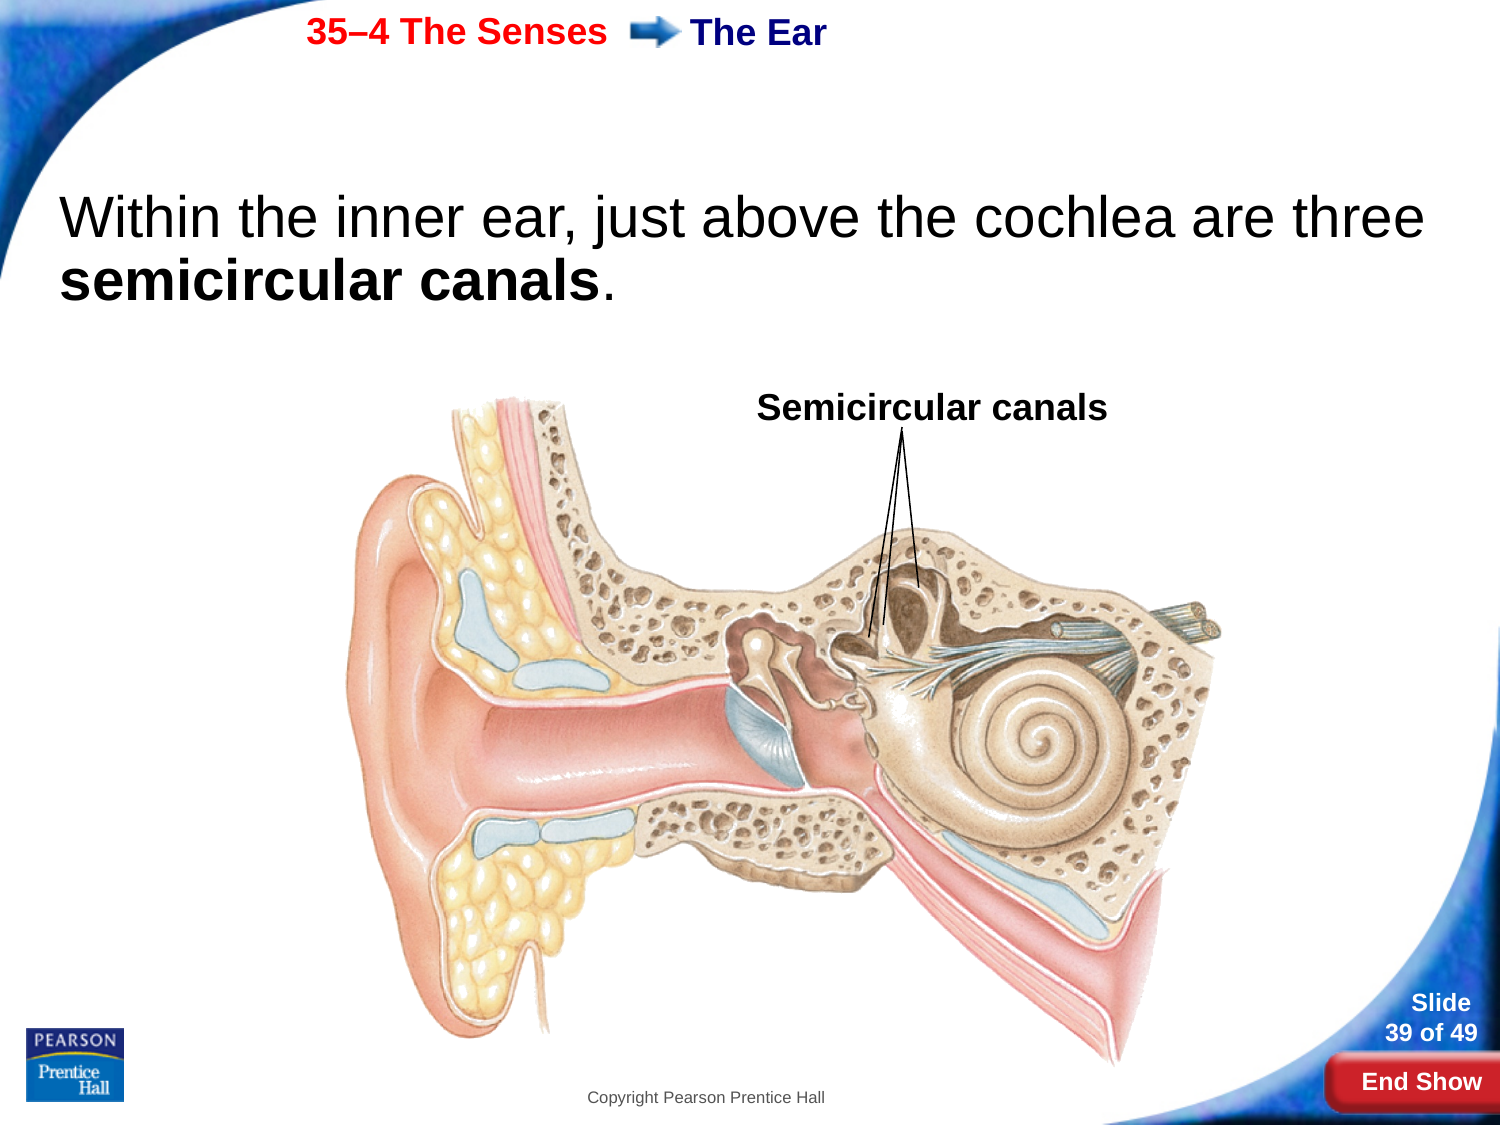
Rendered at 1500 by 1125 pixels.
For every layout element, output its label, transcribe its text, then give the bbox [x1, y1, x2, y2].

picture [0, 0, 1500, 1125]
list Within the inner ear, just above the cochlea are three semicircular canals. [44, 179, 1463, 976]
title The Ear [674, 0, 1344, 76]
